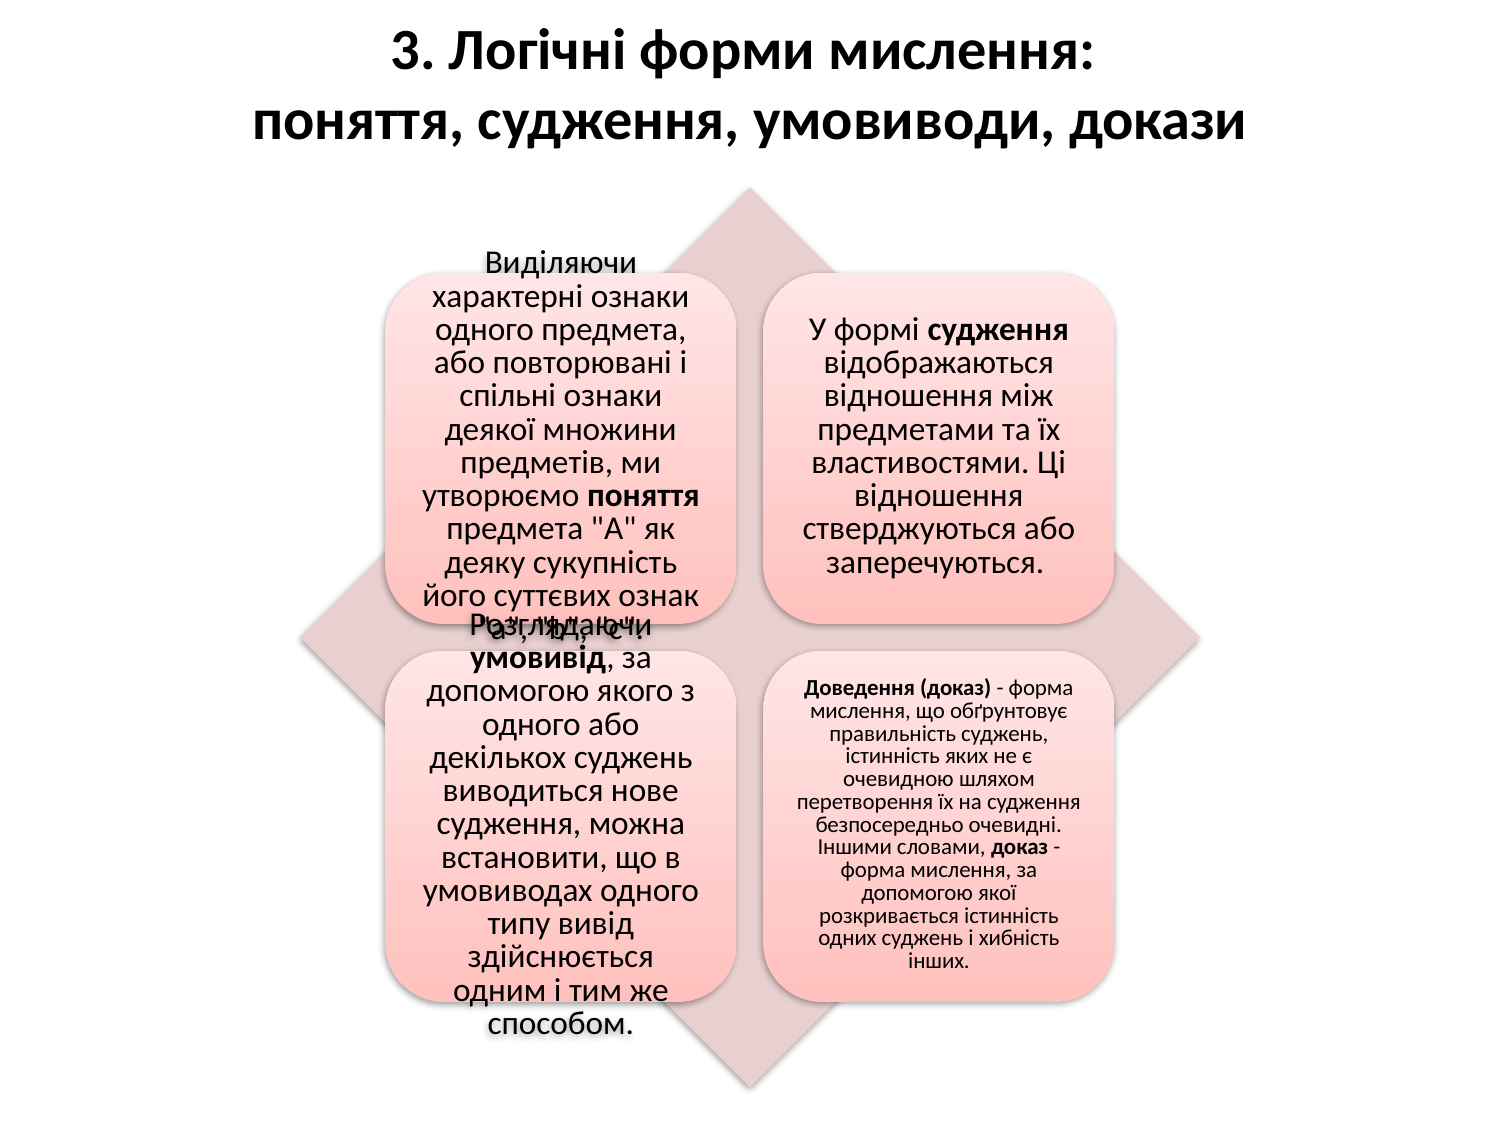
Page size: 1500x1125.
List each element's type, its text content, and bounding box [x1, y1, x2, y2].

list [37, 187, 1463, 1088]
title 3. Логічні форми мислення: поняття, судження, умовиводи, докази [0, 0, 1500, 163]
